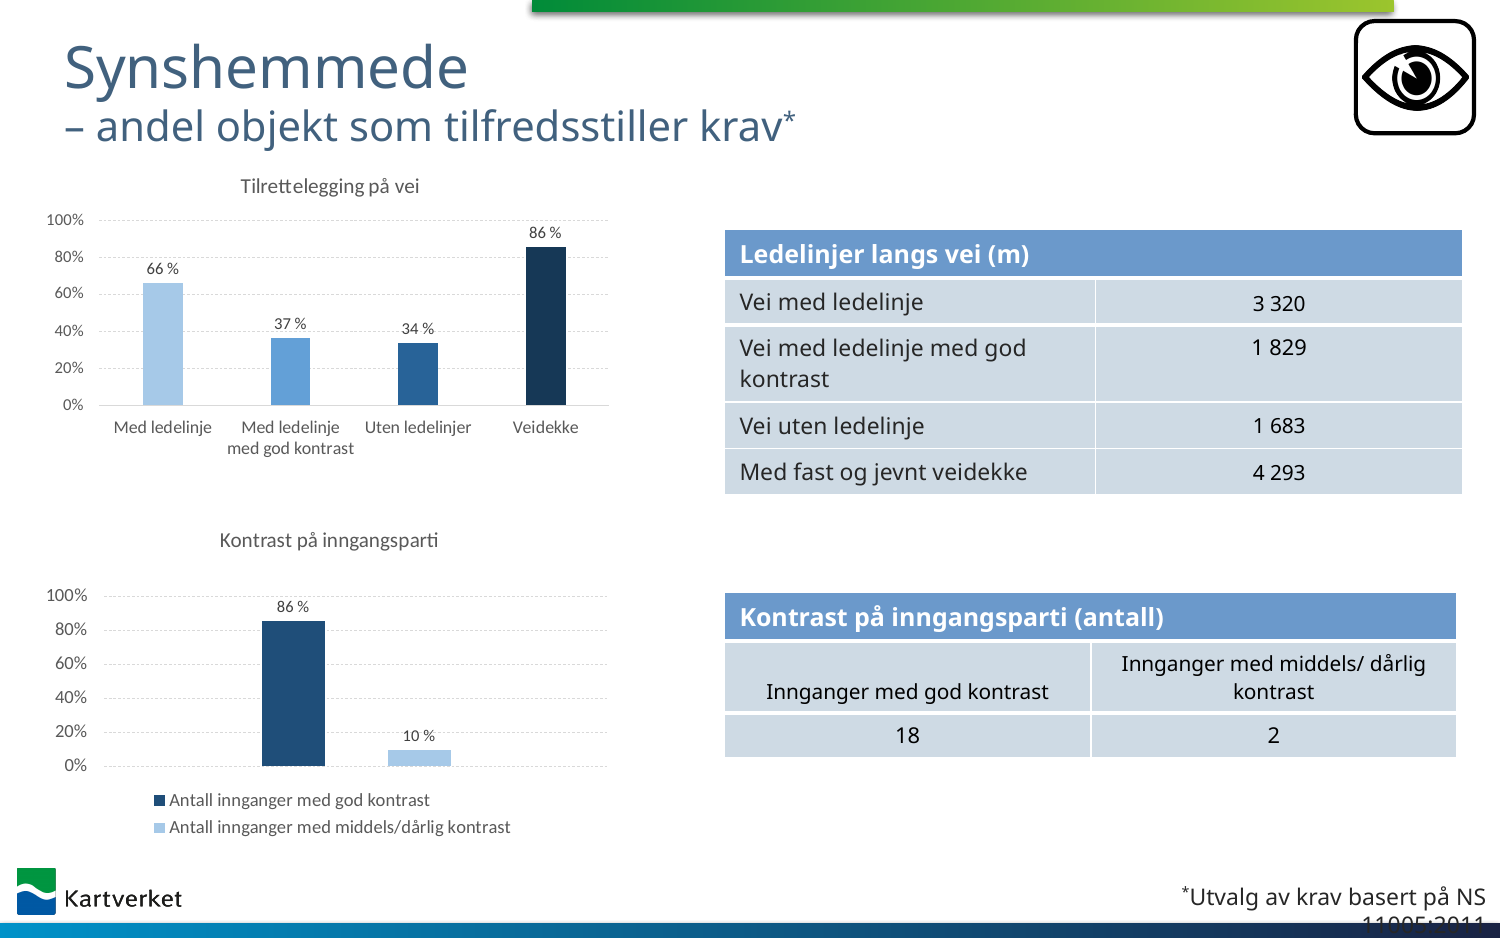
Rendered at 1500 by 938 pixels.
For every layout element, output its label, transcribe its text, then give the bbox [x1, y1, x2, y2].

table_header Kontrast på inngangsparti (antall) [725, 593, 1456, 639]
table_cell Vei med ledelinje med god kontrast [725, 327, 1095, 401]
picture [41, 520, 618, 846]
table_cell 18 [725, 715, 1090, 757]
table_cell Vei uten ledelinje [725, 403, 1095, 448]
table_cell 1 683 [1096, 403, 1462, 448]
table_cell Vei med ledelinje [725, 280, 1095, 323]
table_header Ledelinjer langs vei (m) [725, 230, 1462, 276]
table_cell Innganger med god kontrast [725, 643, 1090, 711]
picture [41, 166, 619, 492]
text_box *Utvalg av krav basert på NS 11005:2011 [1068, 873, 1500, 938]
table_cell Innganger med middels/ dårlig kontrast [1092, 643, 1456, 711]
text_box Synshemmede – andel objekt som tilfredsstiller krav* [49, 24, 1431, 158]
table_cell Med fast og jevnt veidekke [725, 449, 1095, 494]
table_cell 1 829 [1096, 327, 1462, 401]
table_cell 3 320 [1096, 280, 1462, 323]
table_cell 2 [1092, 715, 1456, 757]
table_cell 4 293 [1096, 449, 1462, 494]
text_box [1355, 20, 1475, 134]
